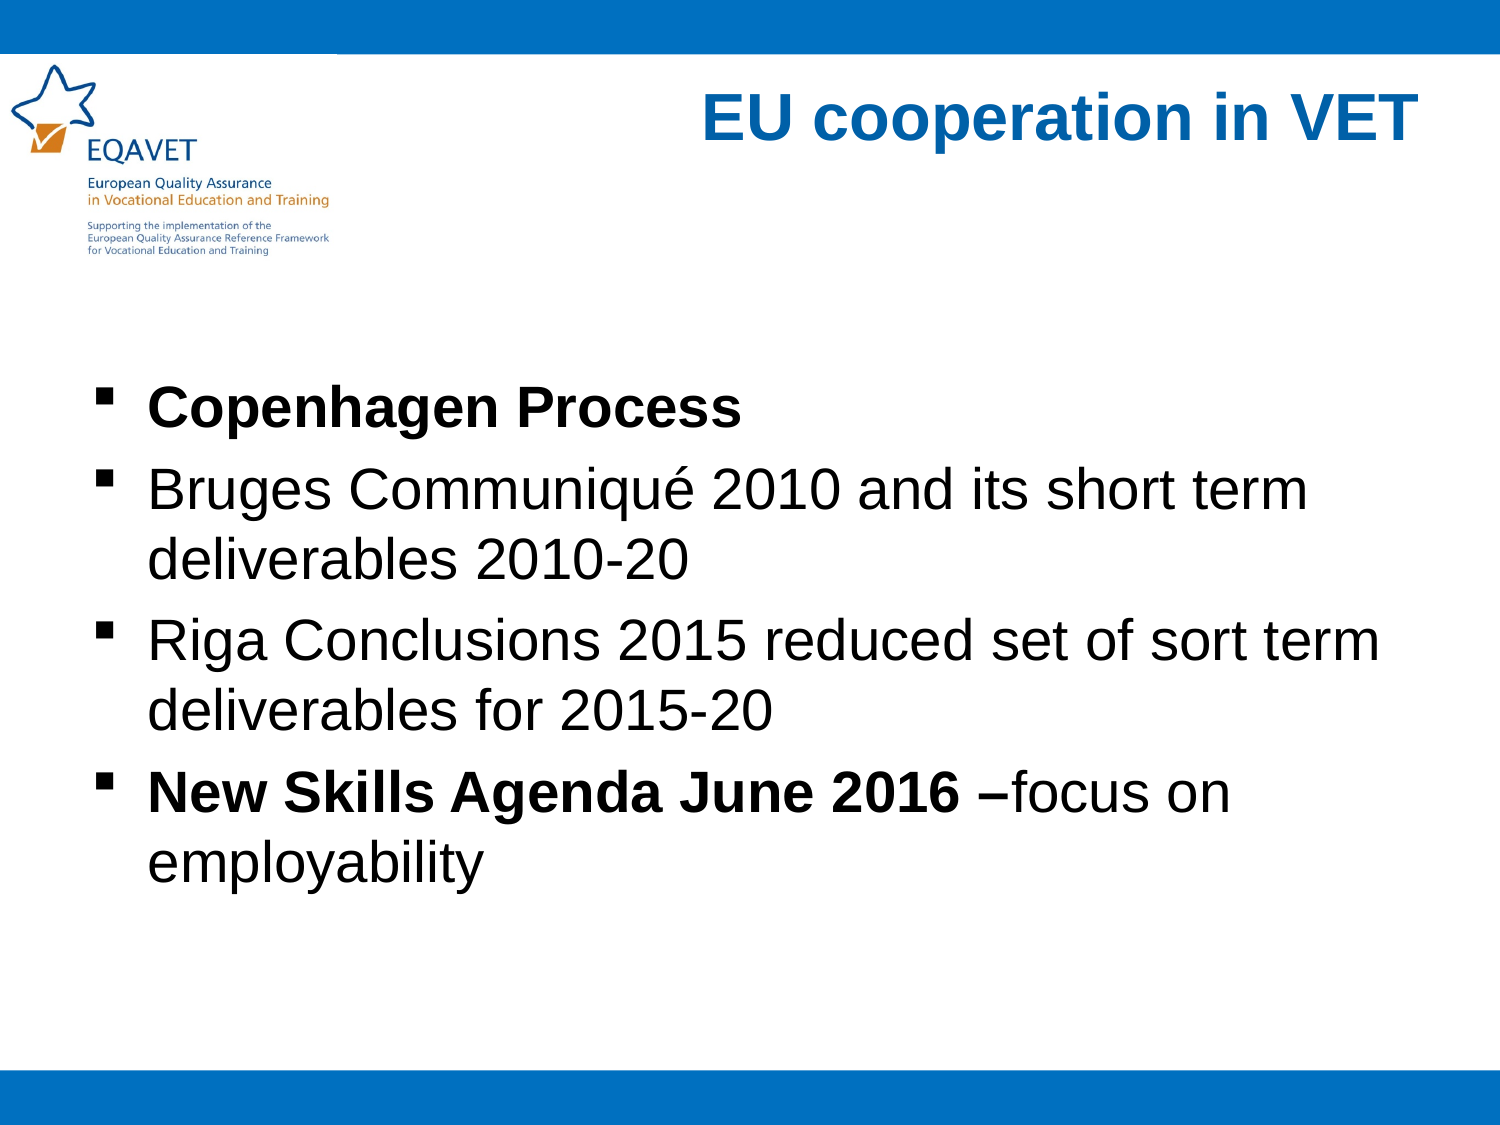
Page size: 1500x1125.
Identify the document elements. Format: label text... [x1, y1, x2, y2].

list EU cooperation in VET [431, 66, 1436, 291]
picture [0, 54, 337, 269]
list Copenhagen Process Bruges Communiqué 2010 and its short term deliverables 2010-20 Riga Conclusions 2015 reduced set of sort term deliverables for 2015-20 New Skills Agenda June 2016 –focus on employability [76, 361, 1424, 1012]
